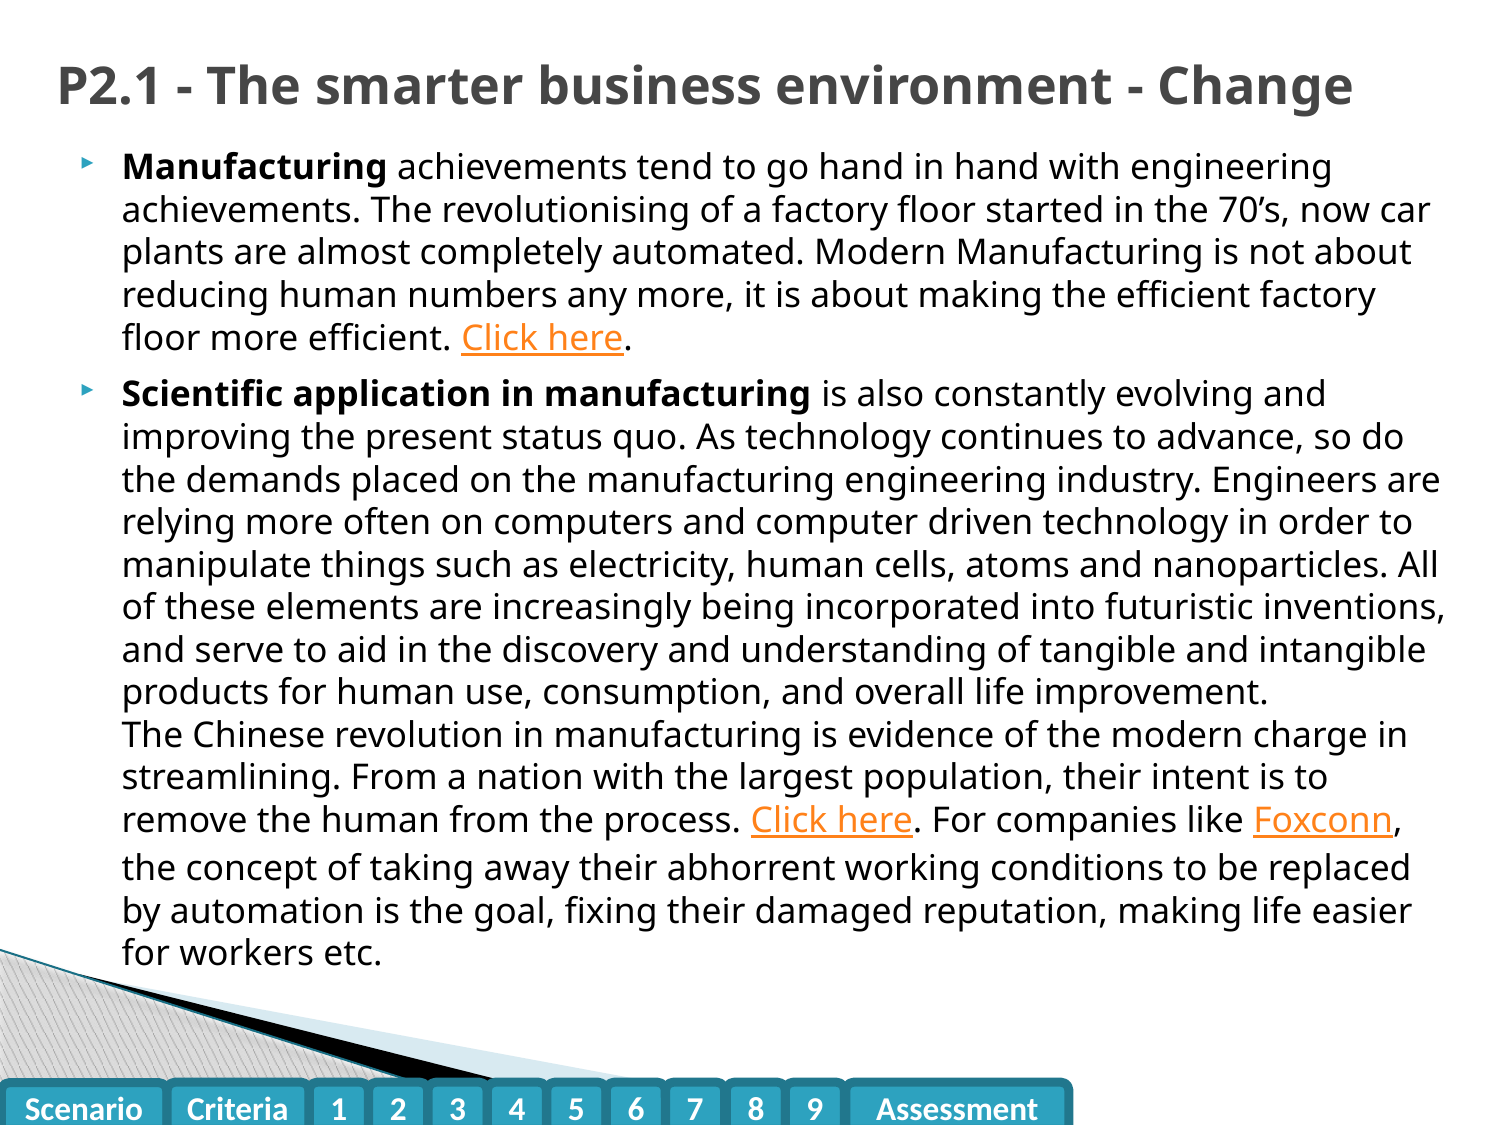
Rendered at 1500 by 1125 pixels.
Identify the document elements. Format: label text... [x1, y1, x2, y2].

list Manufacturing achievements tend to go hand in hand with engineering achievements. The revolutionising of a factory floor started in the 70’s, now car plants are almost completely automated. Modern Manufacturing is not about reducing human numbers any more, it is about making the efficient factory floor more efficient. Click here. Scientific application in manufacturing is also constantly evolving and improving the present status quo. As technology continues to advance, so do the demands placed on the manufacturing engineering industry. Engineers are relying more often on computers and computer driven technology in order to manipulate things such as electricity, human cells, atoms and nanoparticles. All of these elements are increasingly being incorporated into futuristic inventions, and serve to aid in the discovery and understanding of tangible and intangible products for human use, consumption, and overall life improvement. The Chinese revolution in manufacturing is evidence of the modern charge in streamlining. From a nation with the largest population, their intent is to remove the human from the process. Click here. For companies like Foxconn, the concept of taking away their abhorrent working conditions to be replaced by automation is the goal, fixing their damaged reputation, making life easier for workers etc. [46, 137, 1465, 1035]
title P2.1 - The smarter business environment - Change [41, 18, 1459, 149]
